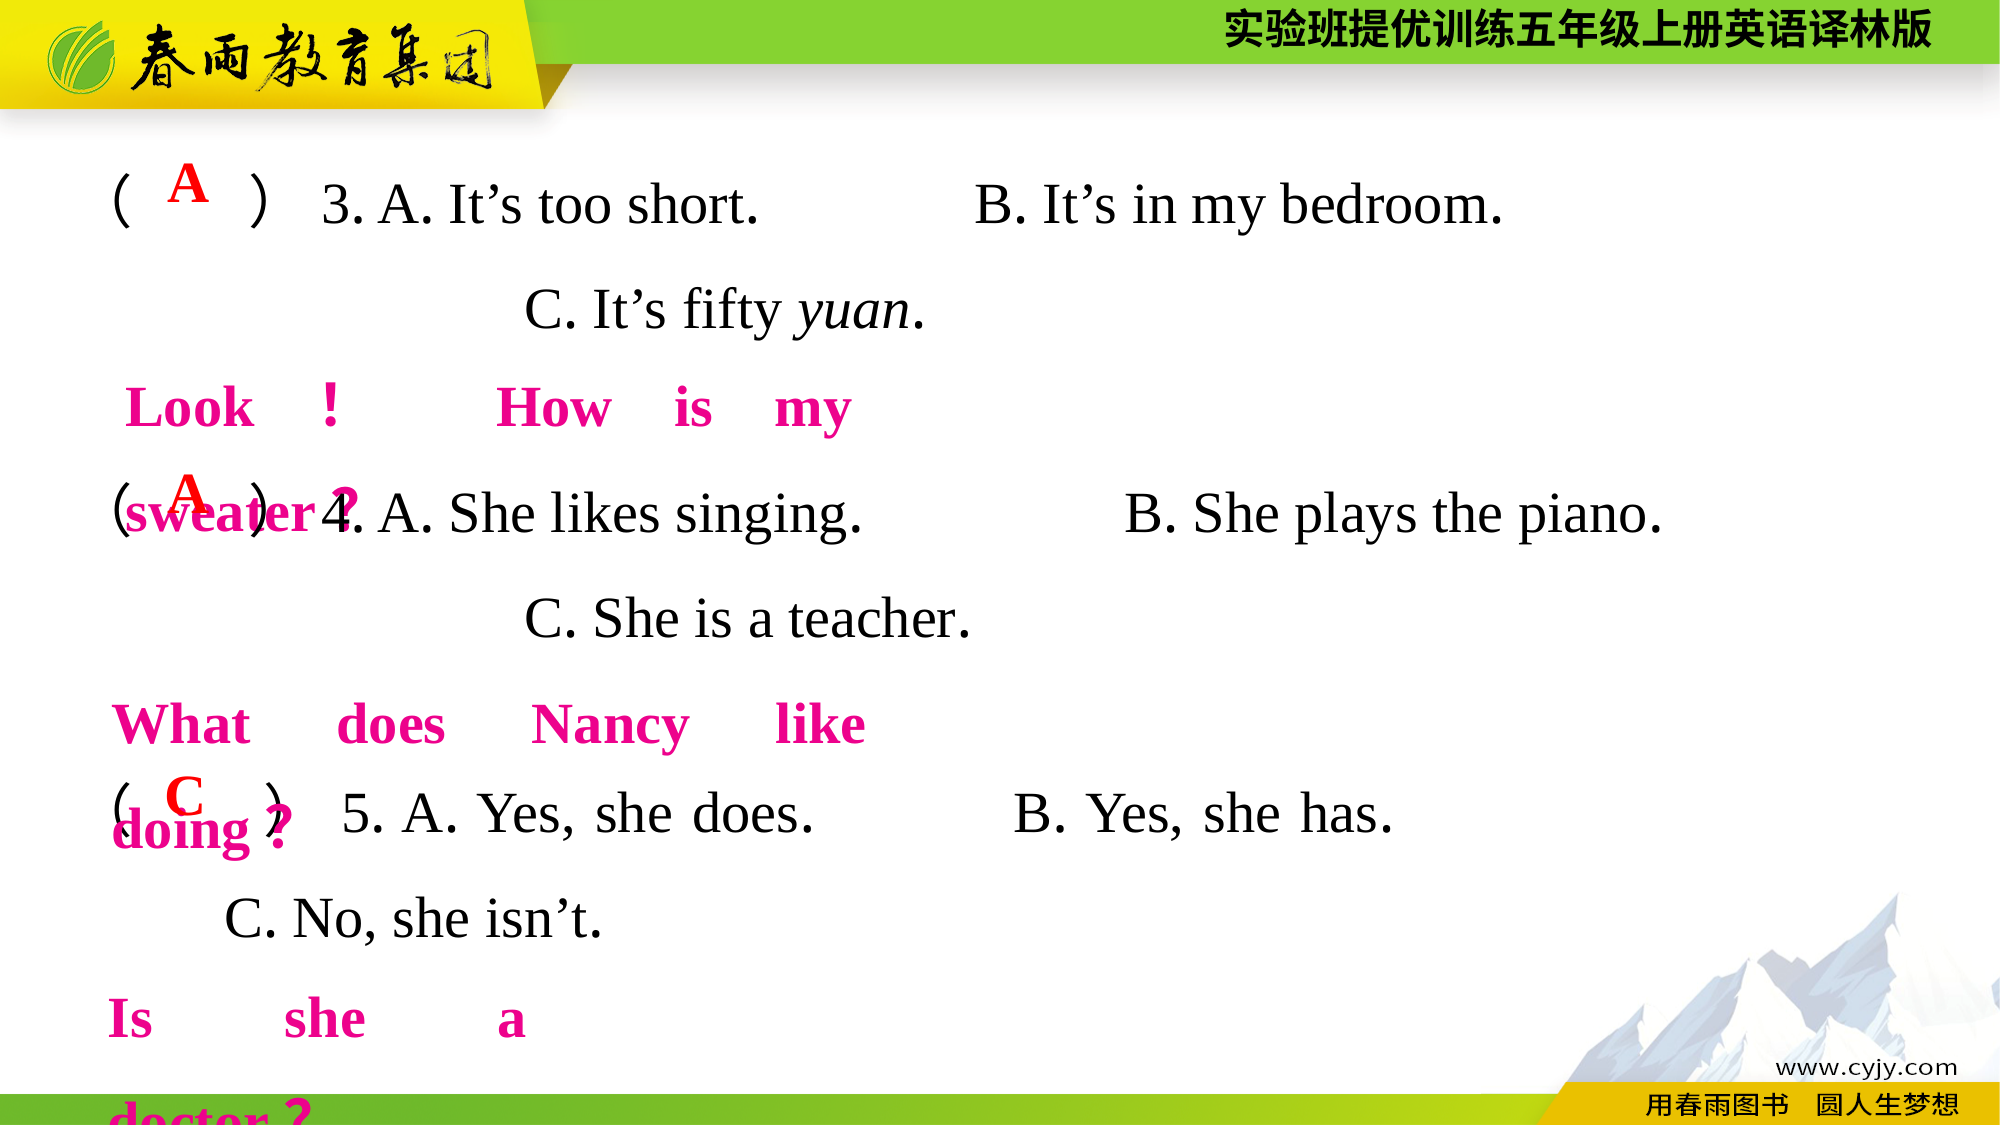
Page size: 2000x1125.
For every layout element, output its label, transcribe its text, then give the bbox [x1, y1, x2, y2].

list （ ）3. A. It’s too short. B. It’s in my bedroom. C. It’s fifty yuan. [59, 122, 1944, 350]
text_box A [153, 447, 225, 533]
text_box What does Nancy like doing？ [96, 642, 882, 763]
picture [0, 0, 2000, 1125]
text_box Look！ How is my sweater？ [110, 326, 868, 431]
text_box （ ）4. A. She likes singing. B. She plays the piano. C. She is a teacher. （ ）5. A. Yes, she does. B. Yes, she has. C. No, she isn’t. [59, 431, 1944, 957]
text_box Is she a doctor？ [92, 937, 542, 1057]
text_box C [149, 749, 222, 835]
text_box A [153, 137, 225, 222]
